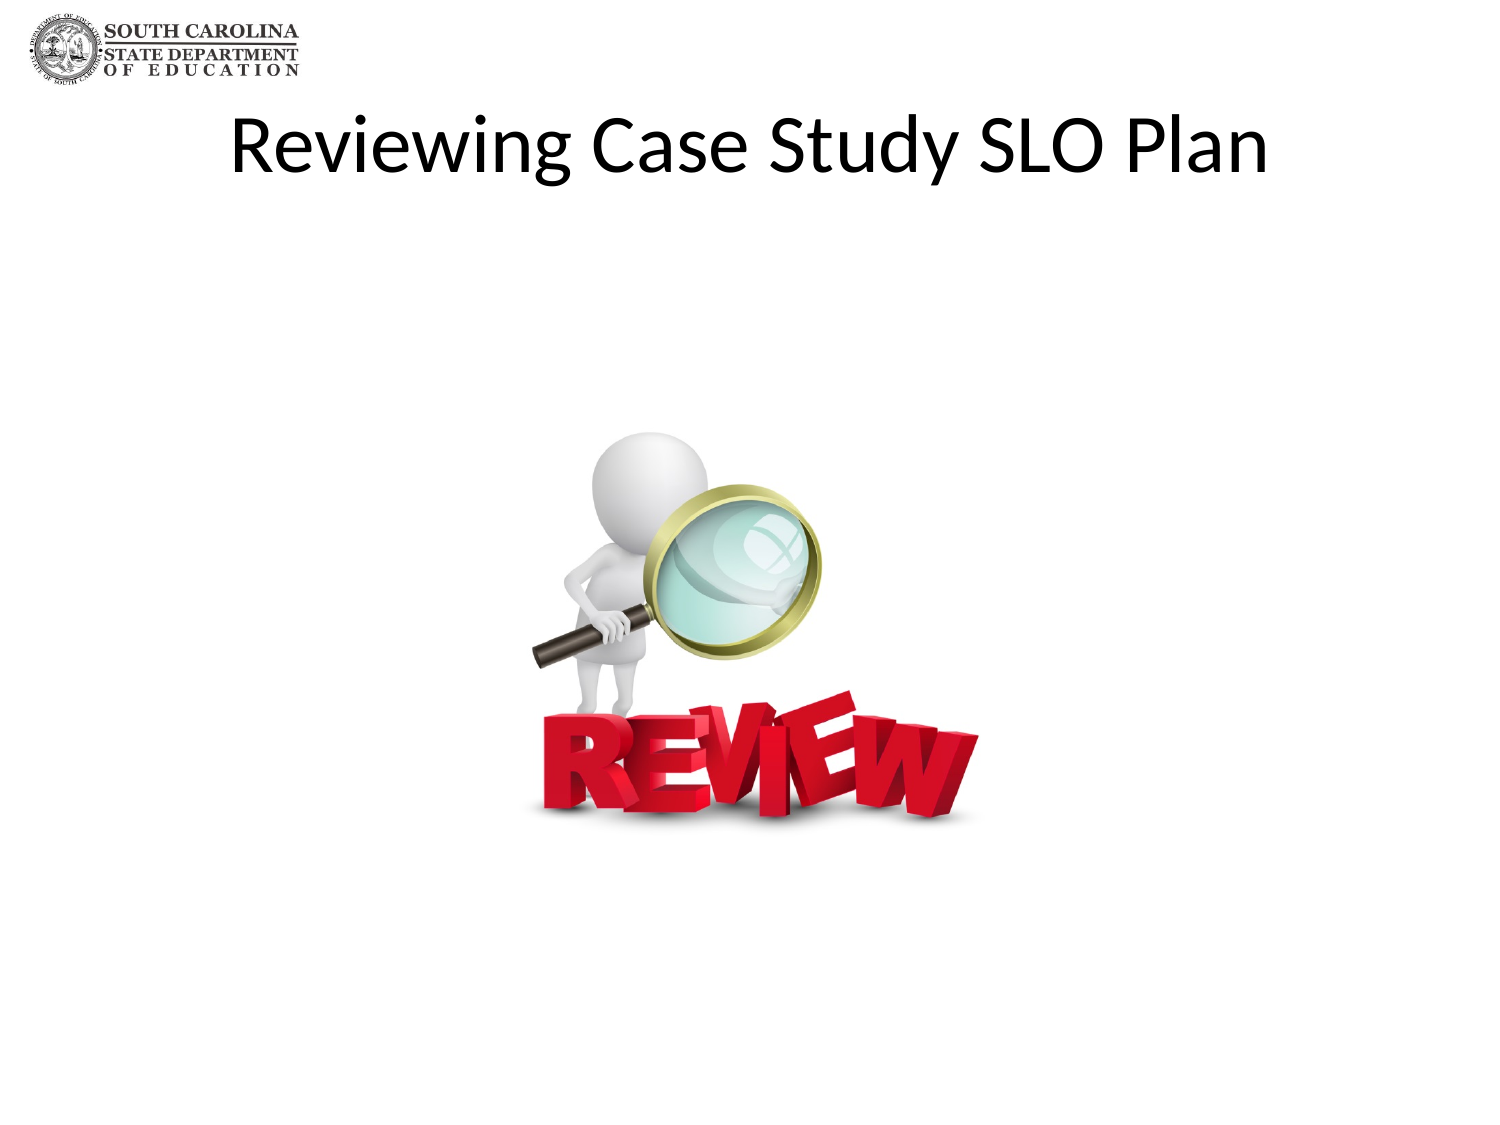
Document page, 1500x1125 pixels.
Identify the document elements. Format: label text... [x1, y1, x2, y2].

title Reviewing Case Study SLO Plan [75, 45, 1425, 233]
picture [24, 12, 313, 90]
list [499, 383, 1001, 884]
